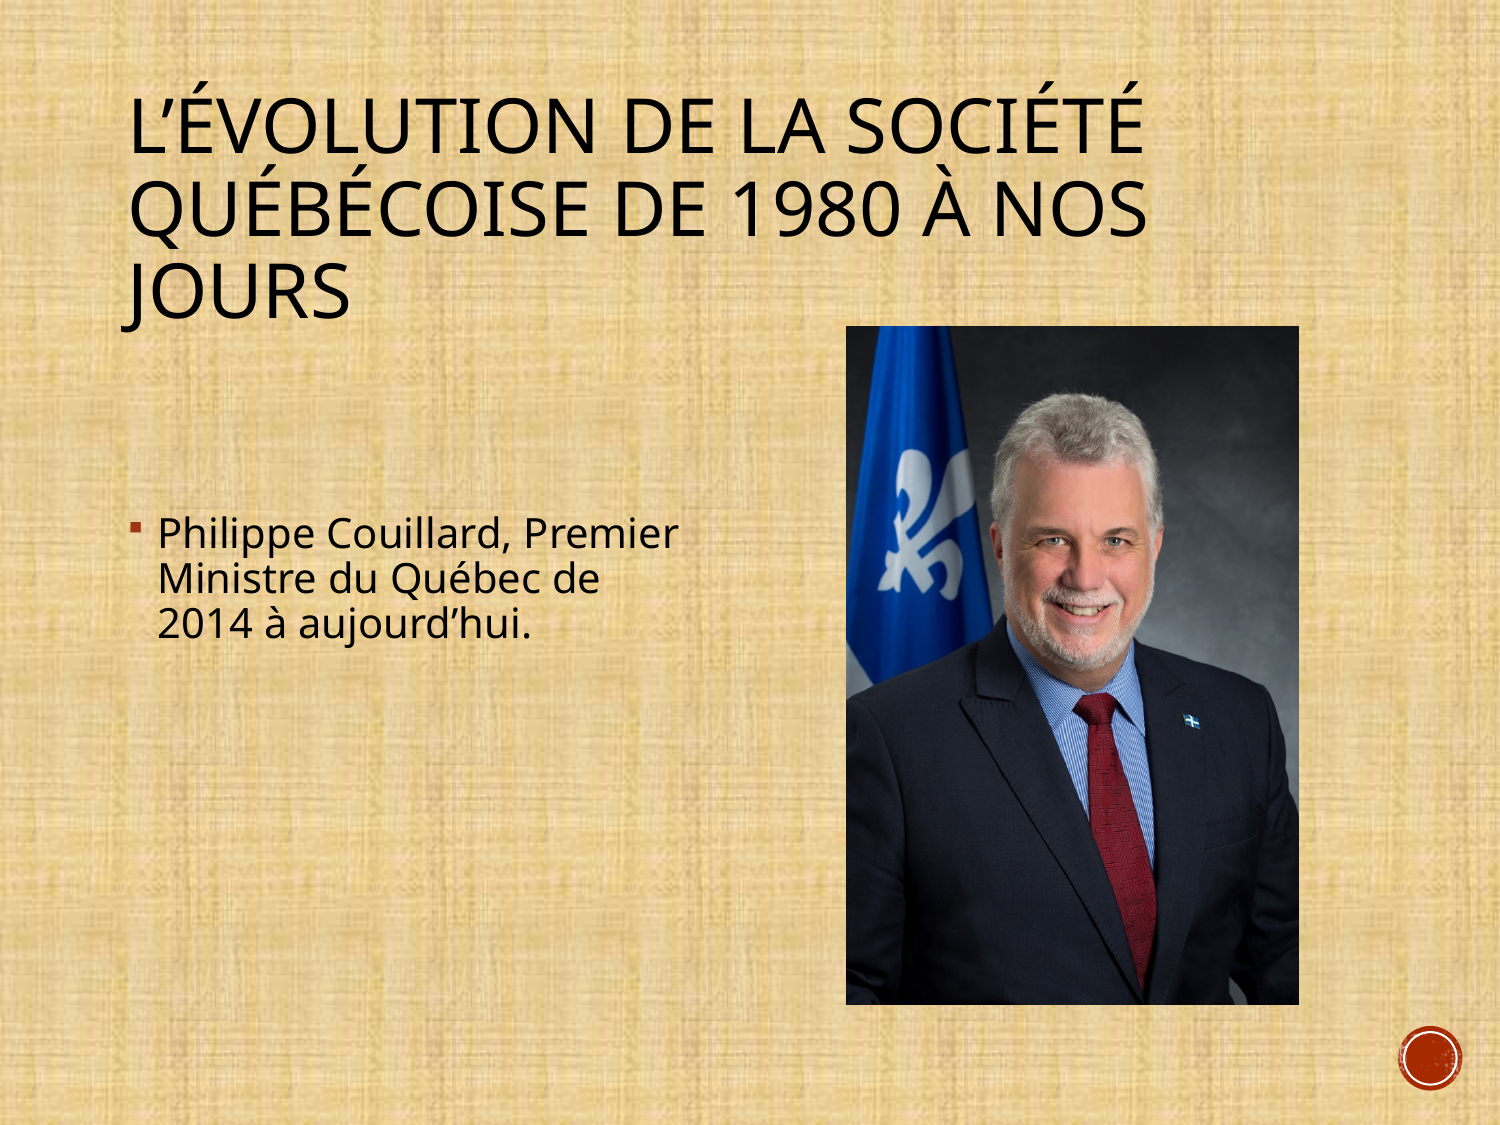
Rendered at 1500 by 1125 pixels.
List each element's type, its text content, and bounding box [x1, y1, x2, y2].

title L’évolution de la société québécoise de 1980 à nos jours [112, 79, 1388, 344]
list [848, 328, 1297, 1004]
list Philippe Couillard, Premier Ministre du Québec de 2014 à aujourd’hui. [112, 360, 713, 1013]
picture [0, 0, 1500, 1125]
